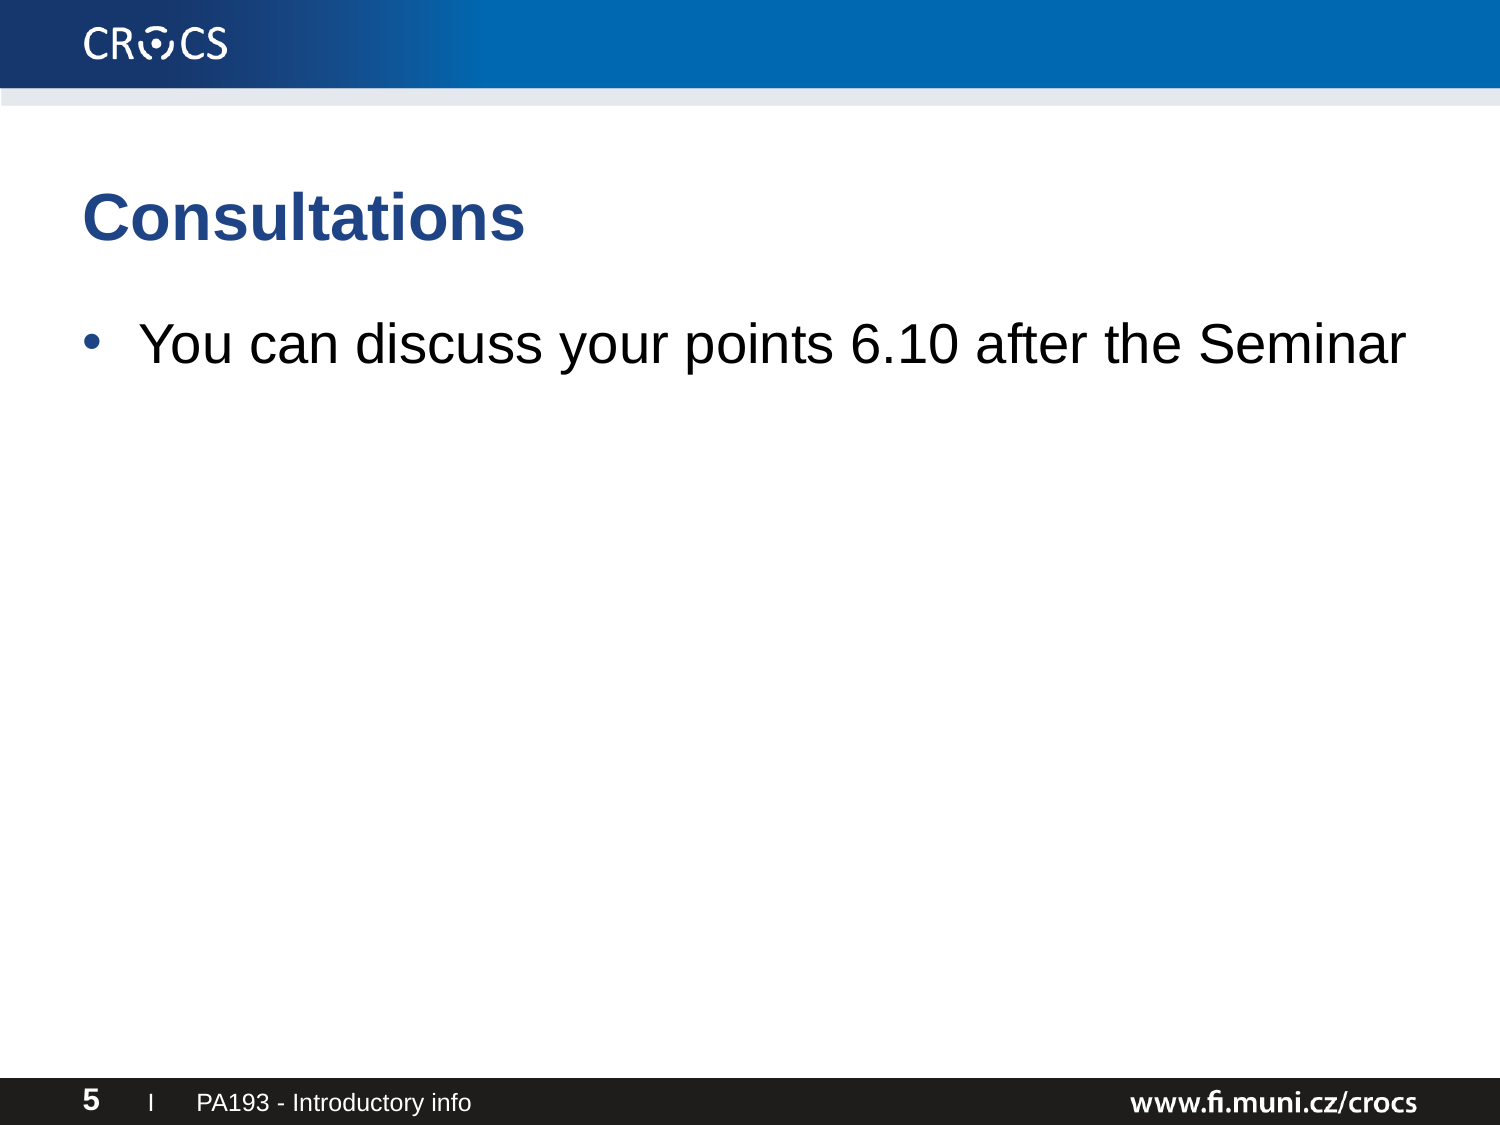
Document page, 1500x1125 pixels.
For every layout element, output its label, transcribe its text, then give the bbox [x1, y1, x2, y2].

list You can discuss your points 6.10 after the Seminar [82, 307, 1433, 988]
slide_number 5 [82, 1078, 147, 1125]
picture [0, 0, 1500, 1125]
title Consultations [82, 148, 1433, 279]
footer I PA193 - Introductory info [147, 1078, 623, 1125]
